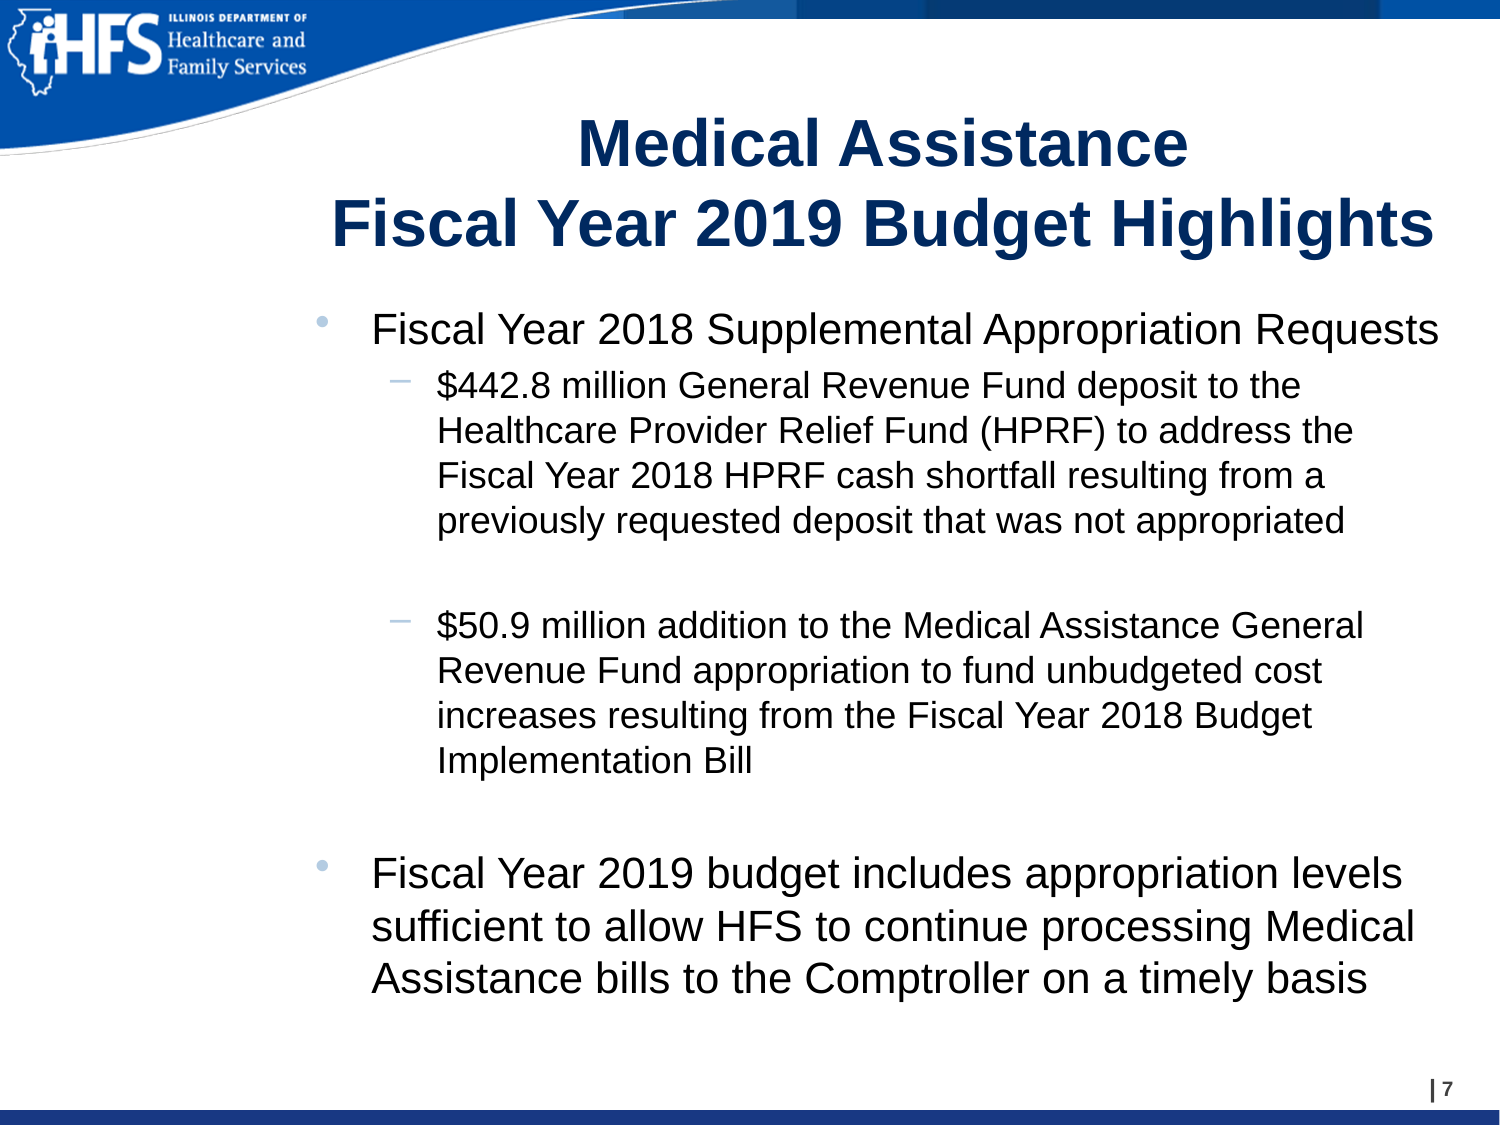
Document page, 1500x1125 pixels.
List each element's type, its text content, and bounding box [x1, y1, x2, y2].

title Medical Assistance Fiscal Year 2019 Budget Highlights [250, 98, 1500, 262]
picture [0, 0, 1500, 156]
list Fiscal Year 2018 Supplemental Appropriation Requests $442.8 million General Revenue Fund deposit to the Healthcare Provider Relief Fund (HPRF) to address the Fiscal Year 2018 HPRF cash shortfall resulting from a previously requested deposit that was not appropriated $50.9 million addition to the Medical Assistance General Revenue Fund appropriation to fund unbudgeted cost increases resulting from the Fiscal Year 2018 Budget Implementation Bill Fiscal Year 2019 budget includes appropriation levels sufficient to allow HFS to continue processing Medical Assistance bills to the Comptroller on a timely basis [300, 293, 1475, 1013]
